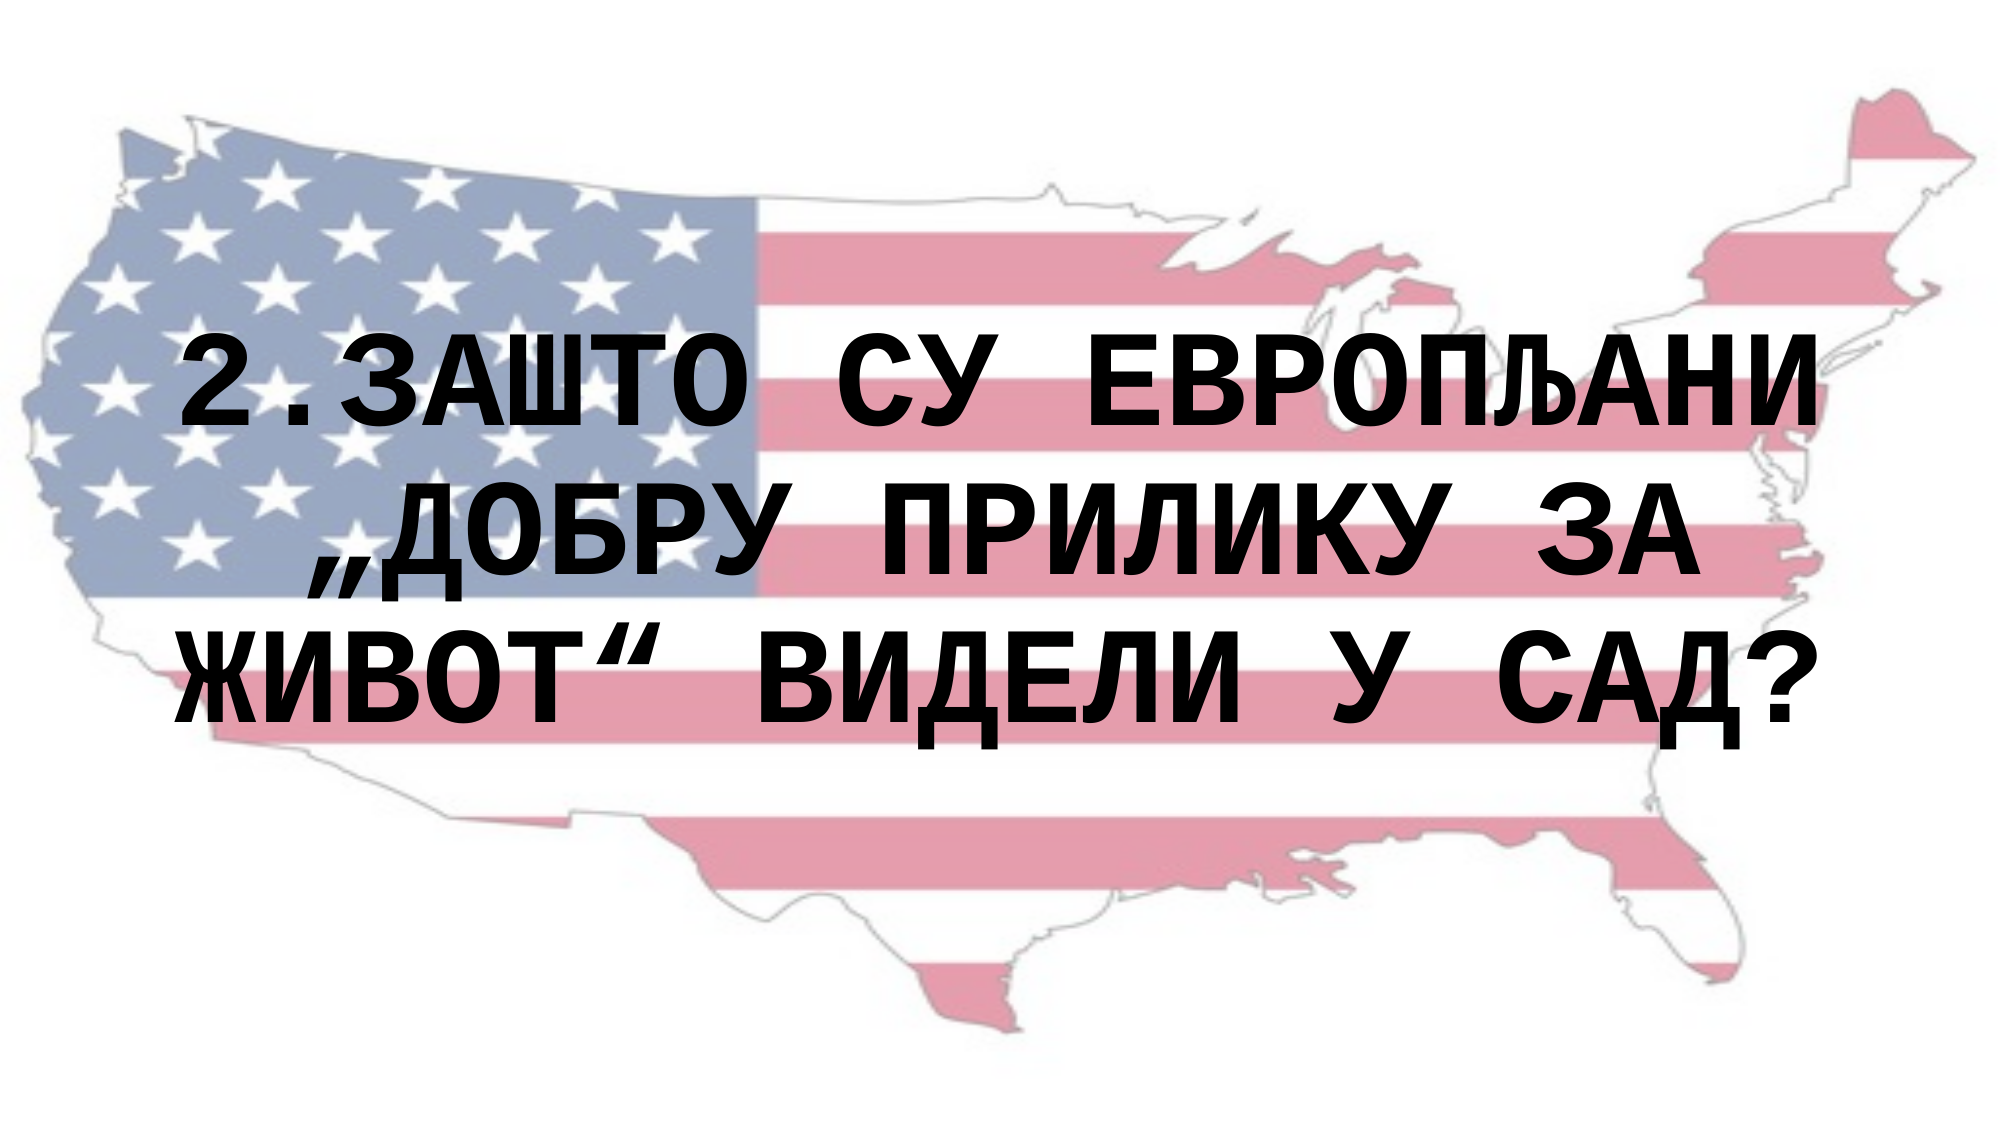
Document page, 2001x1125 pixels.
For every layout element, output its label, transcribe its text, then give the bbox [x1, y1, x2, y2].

list 2.ЗАШТО СУ ЕВРОПЉАНИ „ДОБРУ ПРИЛИКУ ЗА ЖИВОТ“ ВИДЕЛИ У САД? [137, 299, 1863, 1014]
